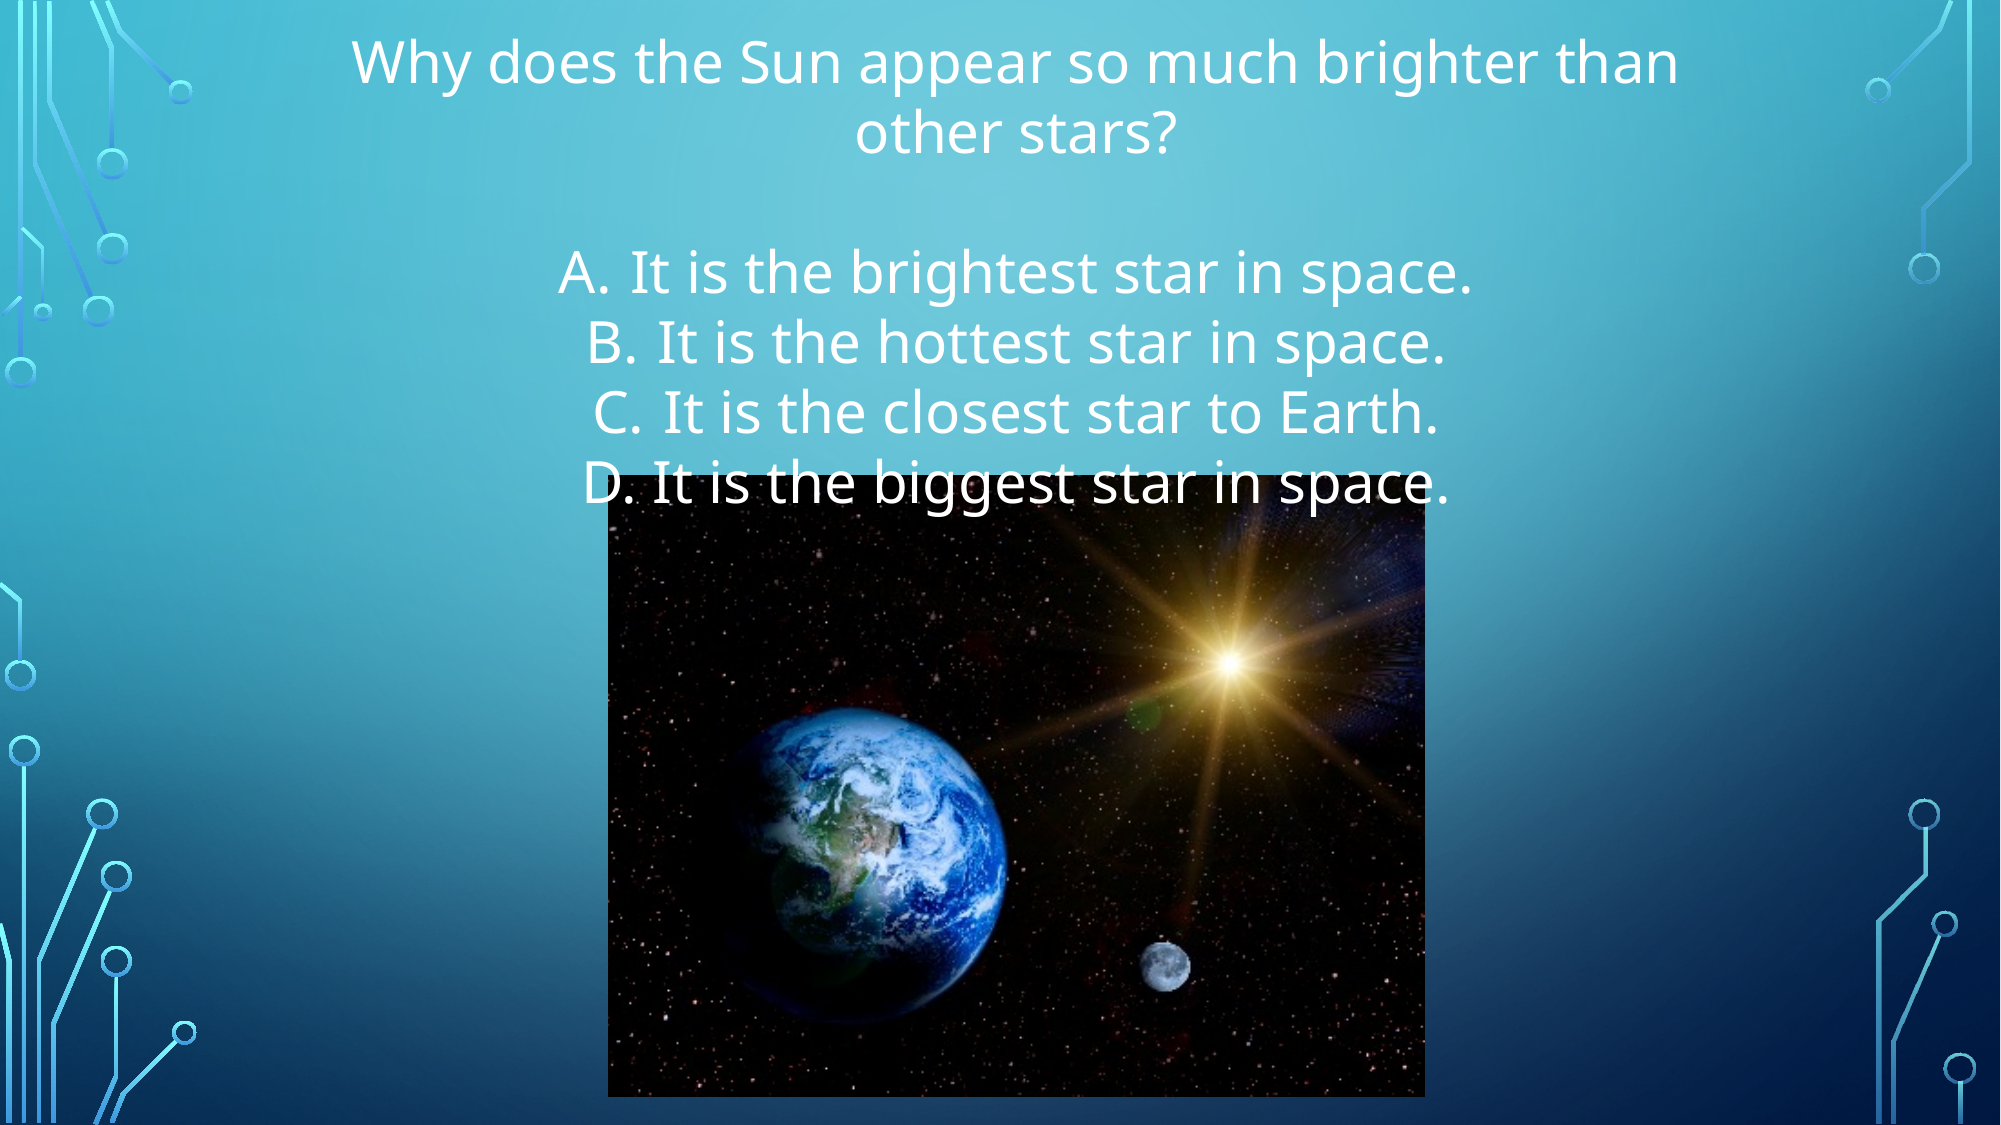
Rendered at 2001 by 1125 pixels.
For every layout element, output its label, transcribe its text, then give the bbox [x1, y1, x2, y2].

text_box Why does the Sun appear so much brighter than other stars? It is the brightest star in space. It is the hottest star in space. It is the closest star to Earth. It is the biggest star in space. [286, 17, 1747, 523]
picture [608, 474, 1425, 1098]
